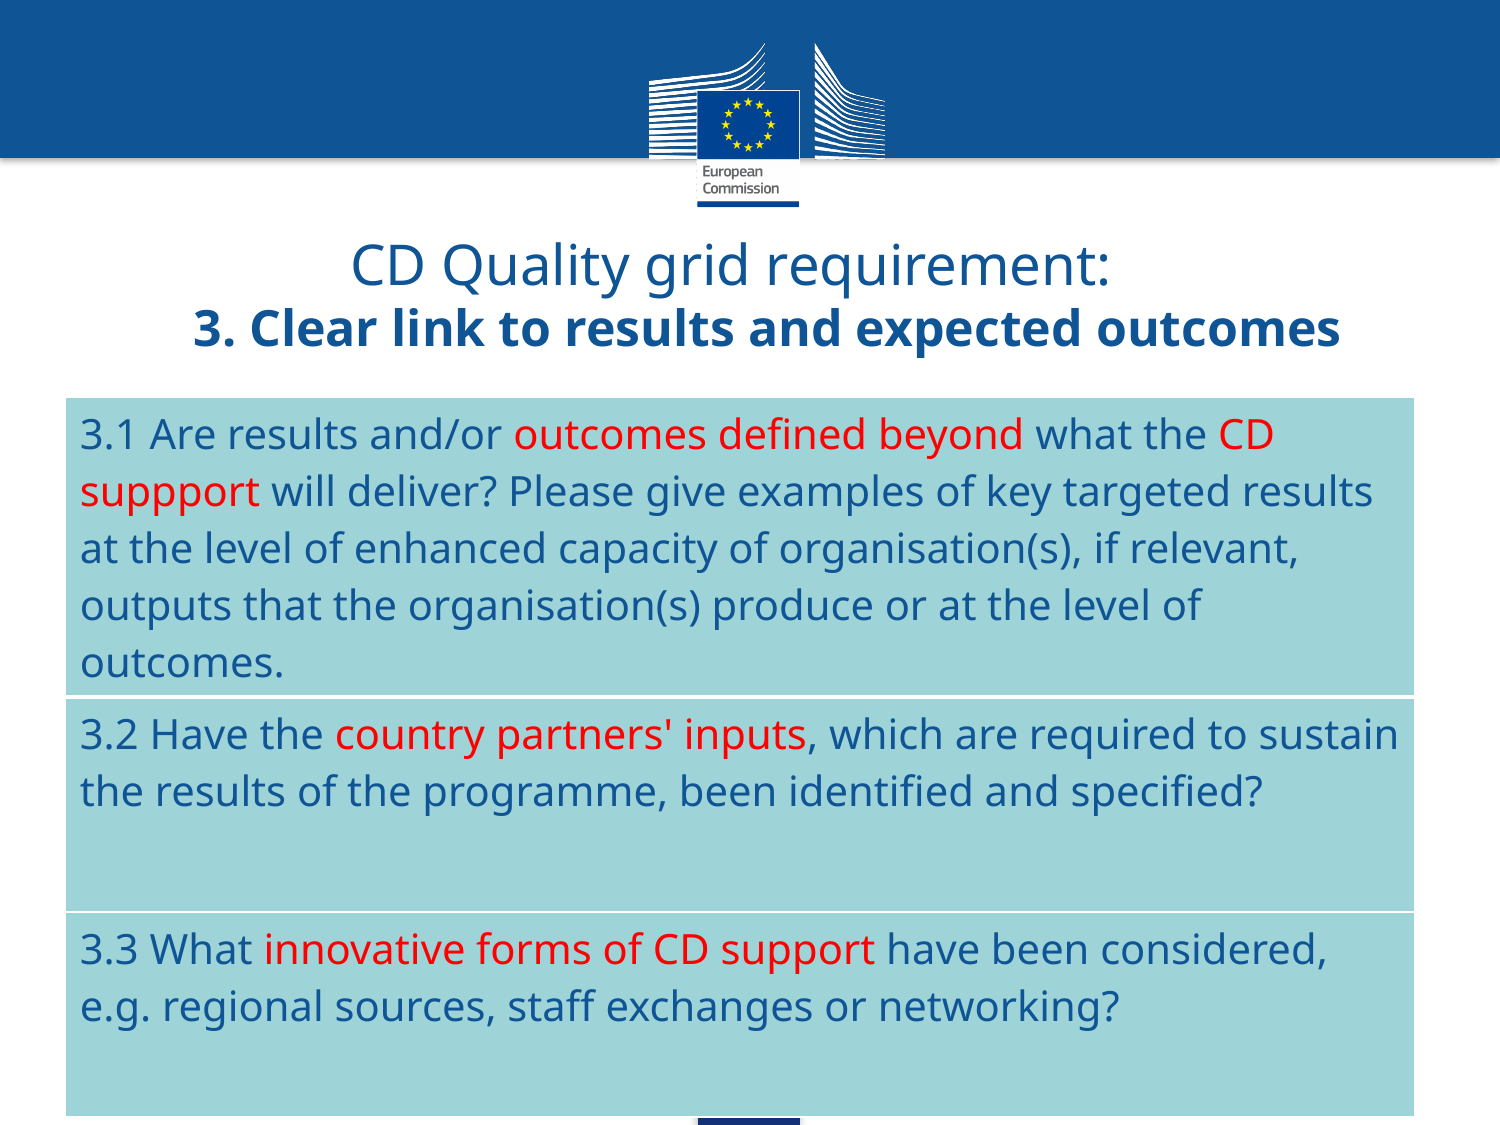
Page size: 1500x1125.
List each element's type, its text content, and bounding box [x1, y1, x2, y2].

table_header 3.1 Are results and/or outcomes defined beyond what the CD suppport will deliver? Please give examples of key targeted results at the level of enhanced capacity of organisation(s), if relevant, outputs that the organisation(s) produce or at the level of outcomes. [66, 398, 1414, 695]
title CD Quality grid requirement: 3. Clear link to results and expected outcomes [46, 199, 1430, 387]
table_cell 3.2 Have the country partners' inputs, which are required to sustain the results of the programme, been identified and specified? [66, 699, 1414, 911]
picture [649, 42, 885, 199]
table_cell 3.3 What innovative forms of CD support have been considered, e.g. regional sources, staff exchanges or networking? [66, 913, 1414, 1116]
